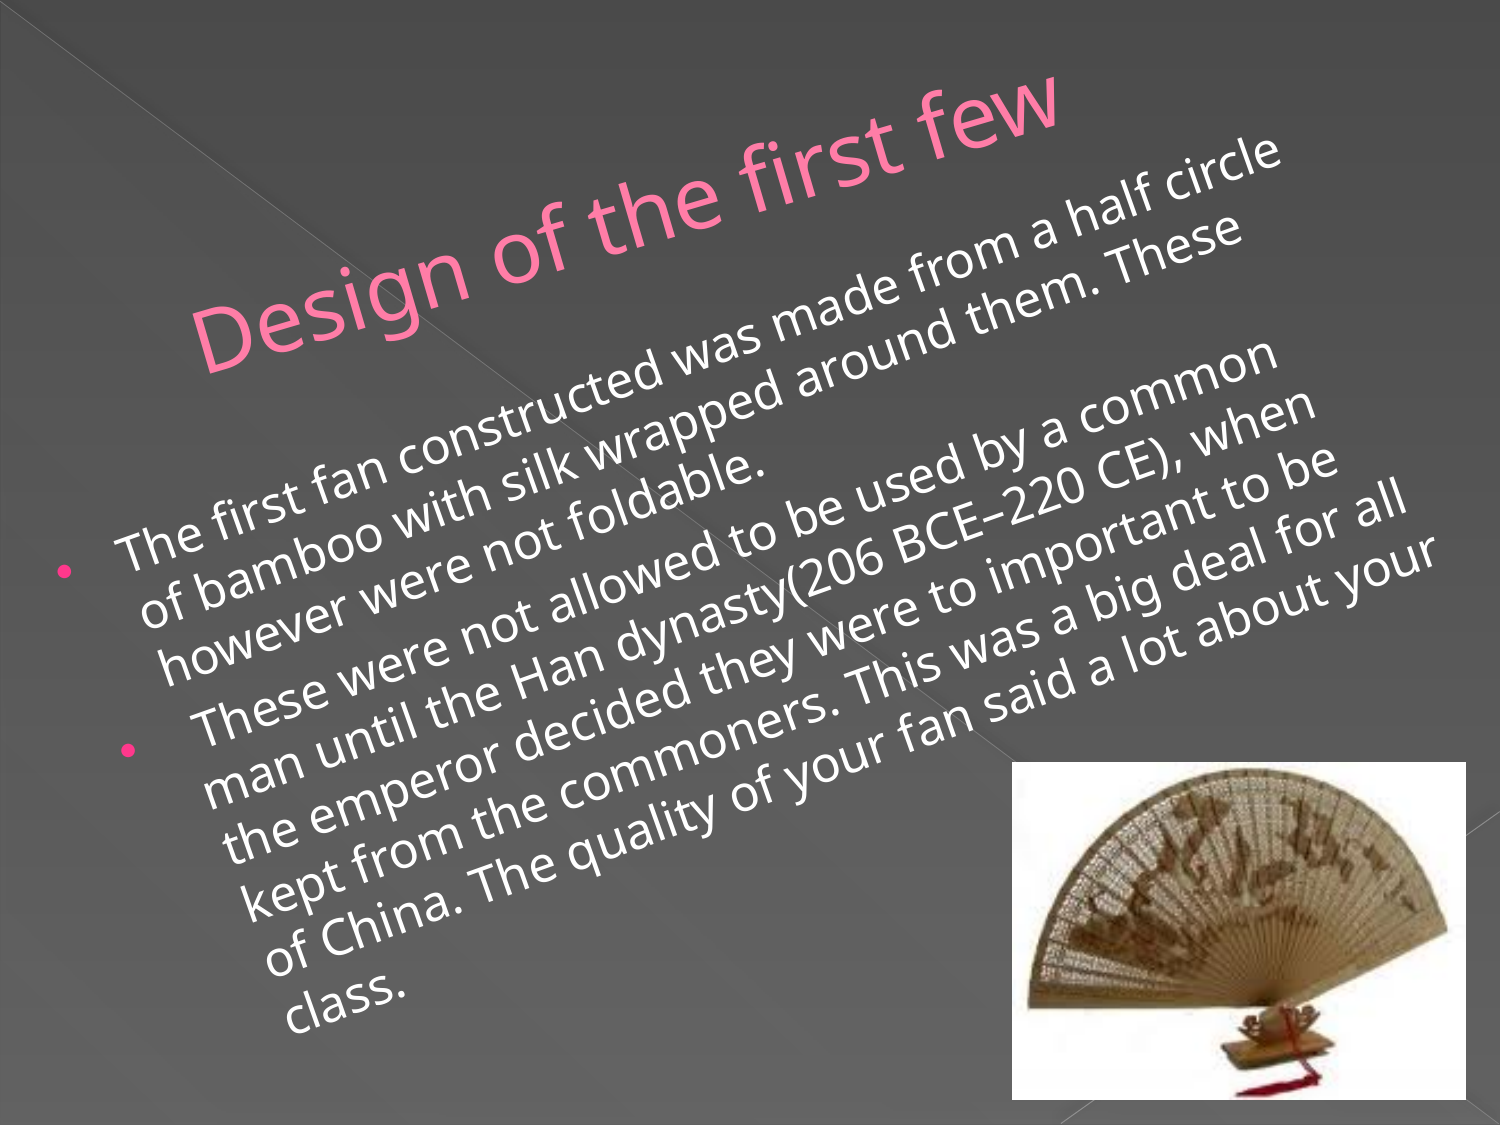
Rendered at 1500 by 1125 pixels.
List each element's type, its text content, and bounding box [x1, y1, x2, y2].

list The first fan constructed was made from a half circle of bamboo with silk wrapped around them. These however were not foldable. These were not allowed to be used by a common man until the Han dynasty(206 BCE–220 CE), when the emperor decided they were to important to be kept from the commoners. This was a big deal for all of China. The quality of your fan said a lot about your class. [23, 97, 1477, 1062]
title Design of the first few [64, 0, 1436, 499]
picture [1012, 762, 1466, 1101]
